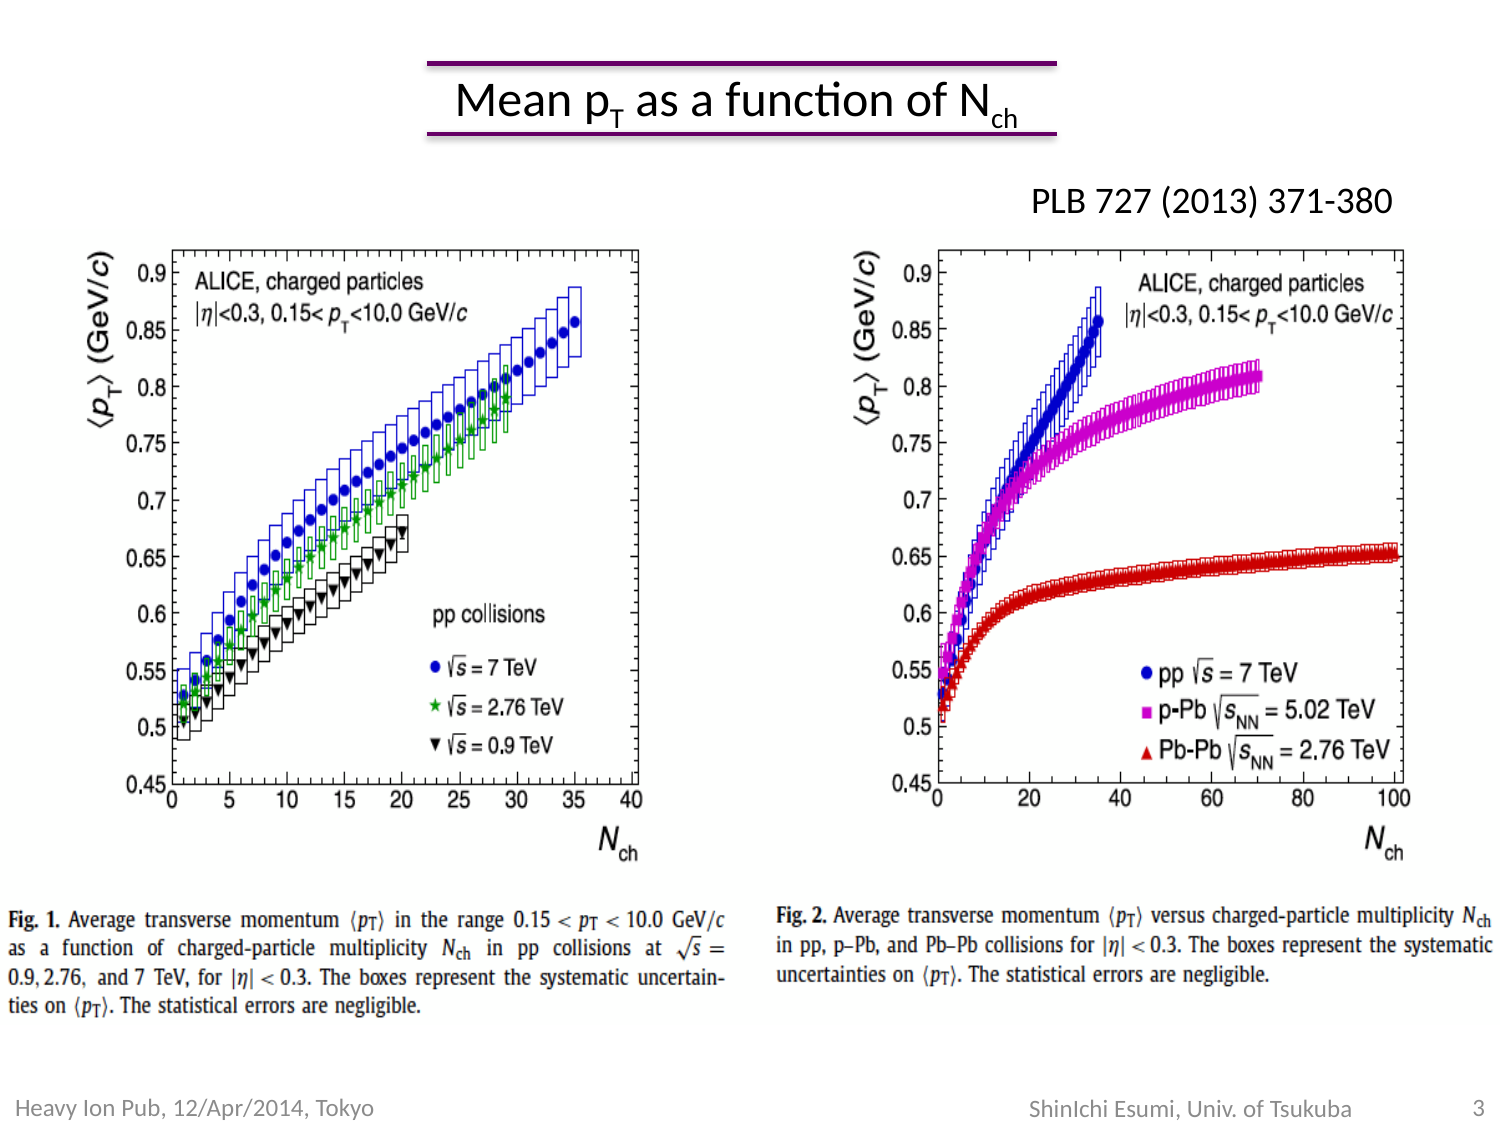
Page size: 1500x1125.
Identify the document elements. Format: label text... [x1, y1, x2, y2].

slide_number Heavy Ion Pub, 12/Apr/2014, Tokyo [0, 1087, 405, 1125]
text_box Mean pT as a function of Nch [439, 74, 1049, 130]
footer ShinIchi Esumi, Univ. of Tsukuba [1001, 1087, 1381, 1125]
text_box PLB 727 (2013) 371-380 [1016, 168, 1408, 227]
picture [0, 228, 1500, 1025]
slide_number 3 [1402, 1087, 1500, 1125]
